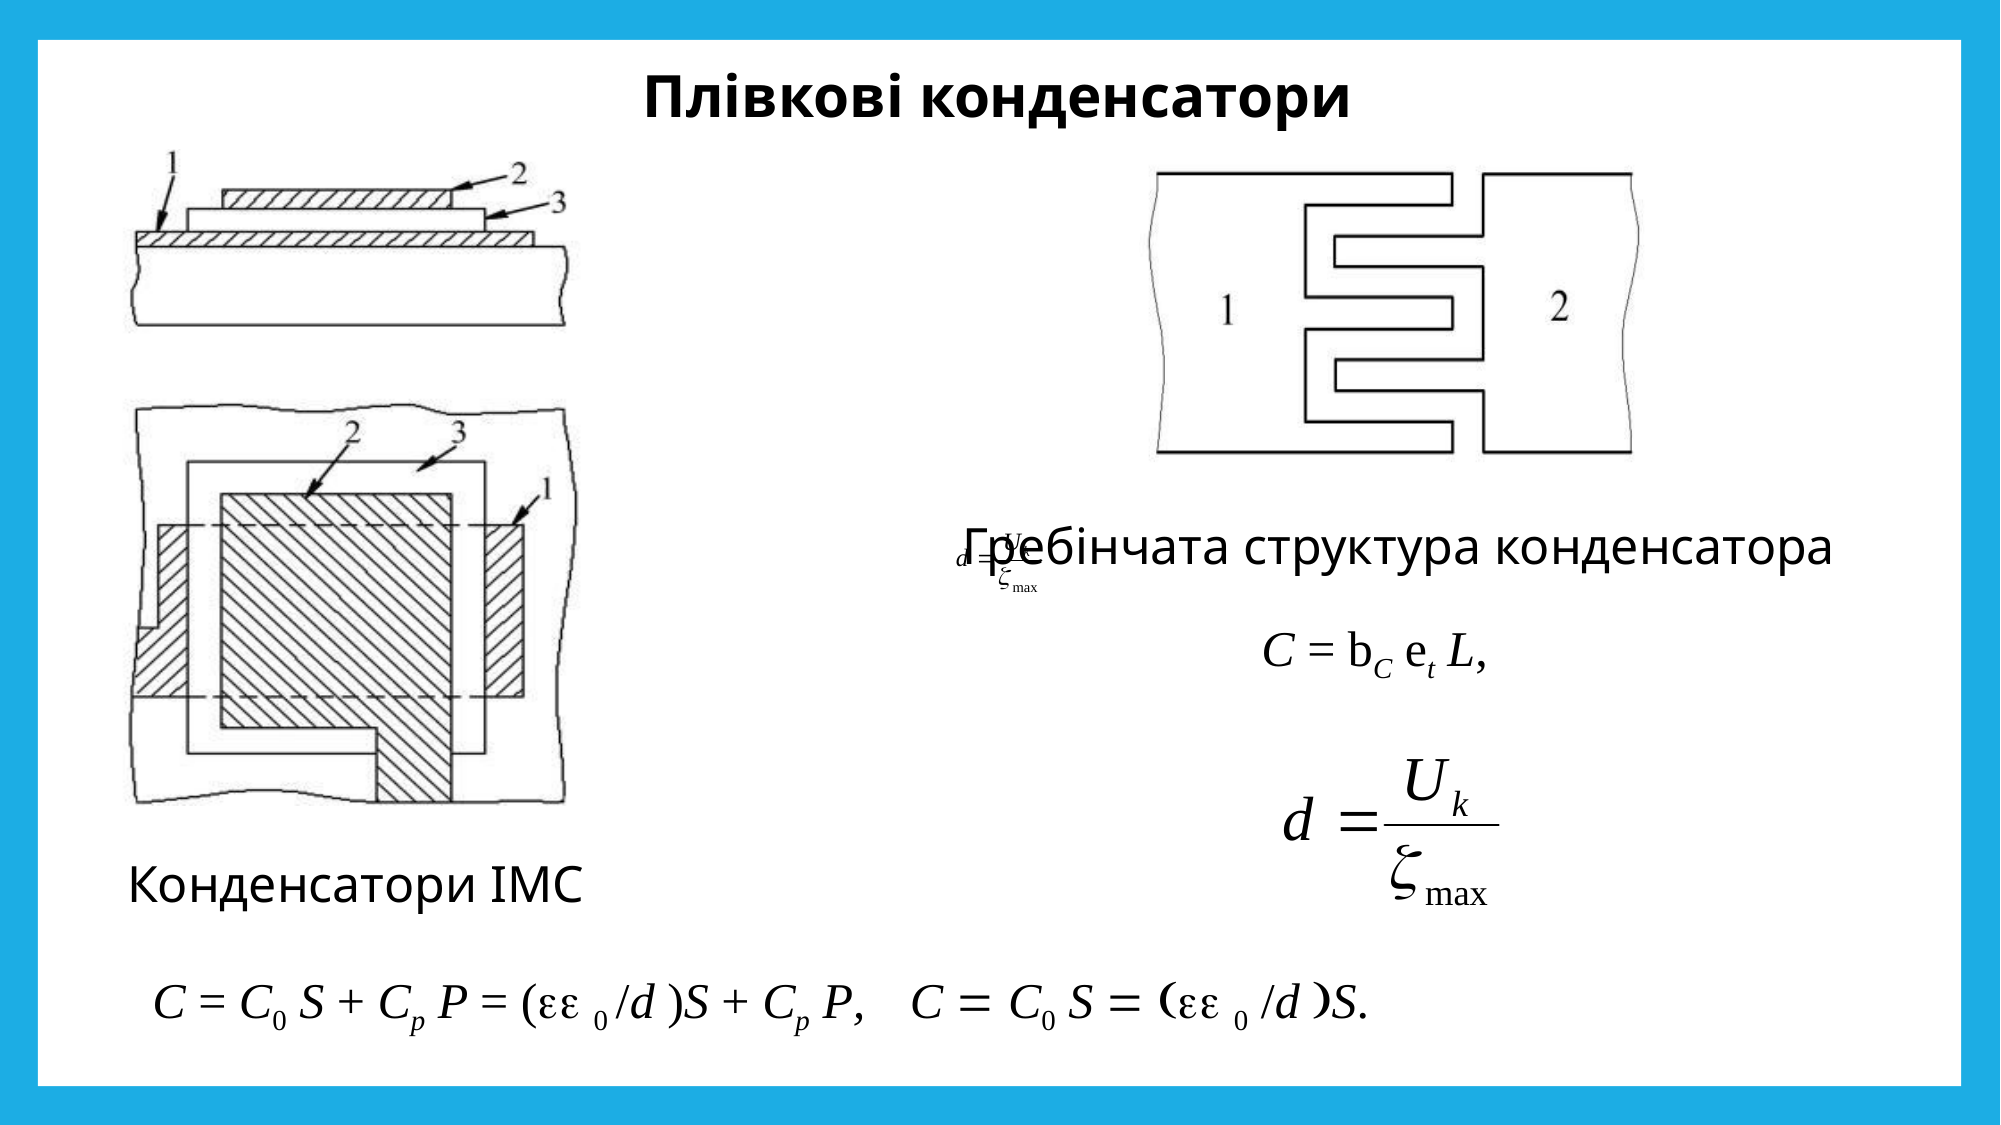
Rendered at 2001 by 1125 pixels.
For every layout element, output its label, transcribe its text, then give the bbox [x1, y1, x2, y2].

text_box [1273, 741, 1514, 920]
title Плівкові конденсатори [187, 0, 1808, 198]
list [95, 148, 643, 806]
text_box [951, 526, 1049, 598]
text_box Гребінчата структура конденсатора [948, 506, 1851, 582]
text_box C = C0 S + Cp P = (ee 0 /d )S + Cp P, [0, 961, 881, 1044]
text_box Конденсатори ІМС [0, 845, 600, 920]
text_box C = bC et L, [1246, 608, 1600, 692]
text_box C = C0 S = (ee 0 /d )S. [895, 961, 1384, 1044]
picture [1139, 154, 1648, 475]
